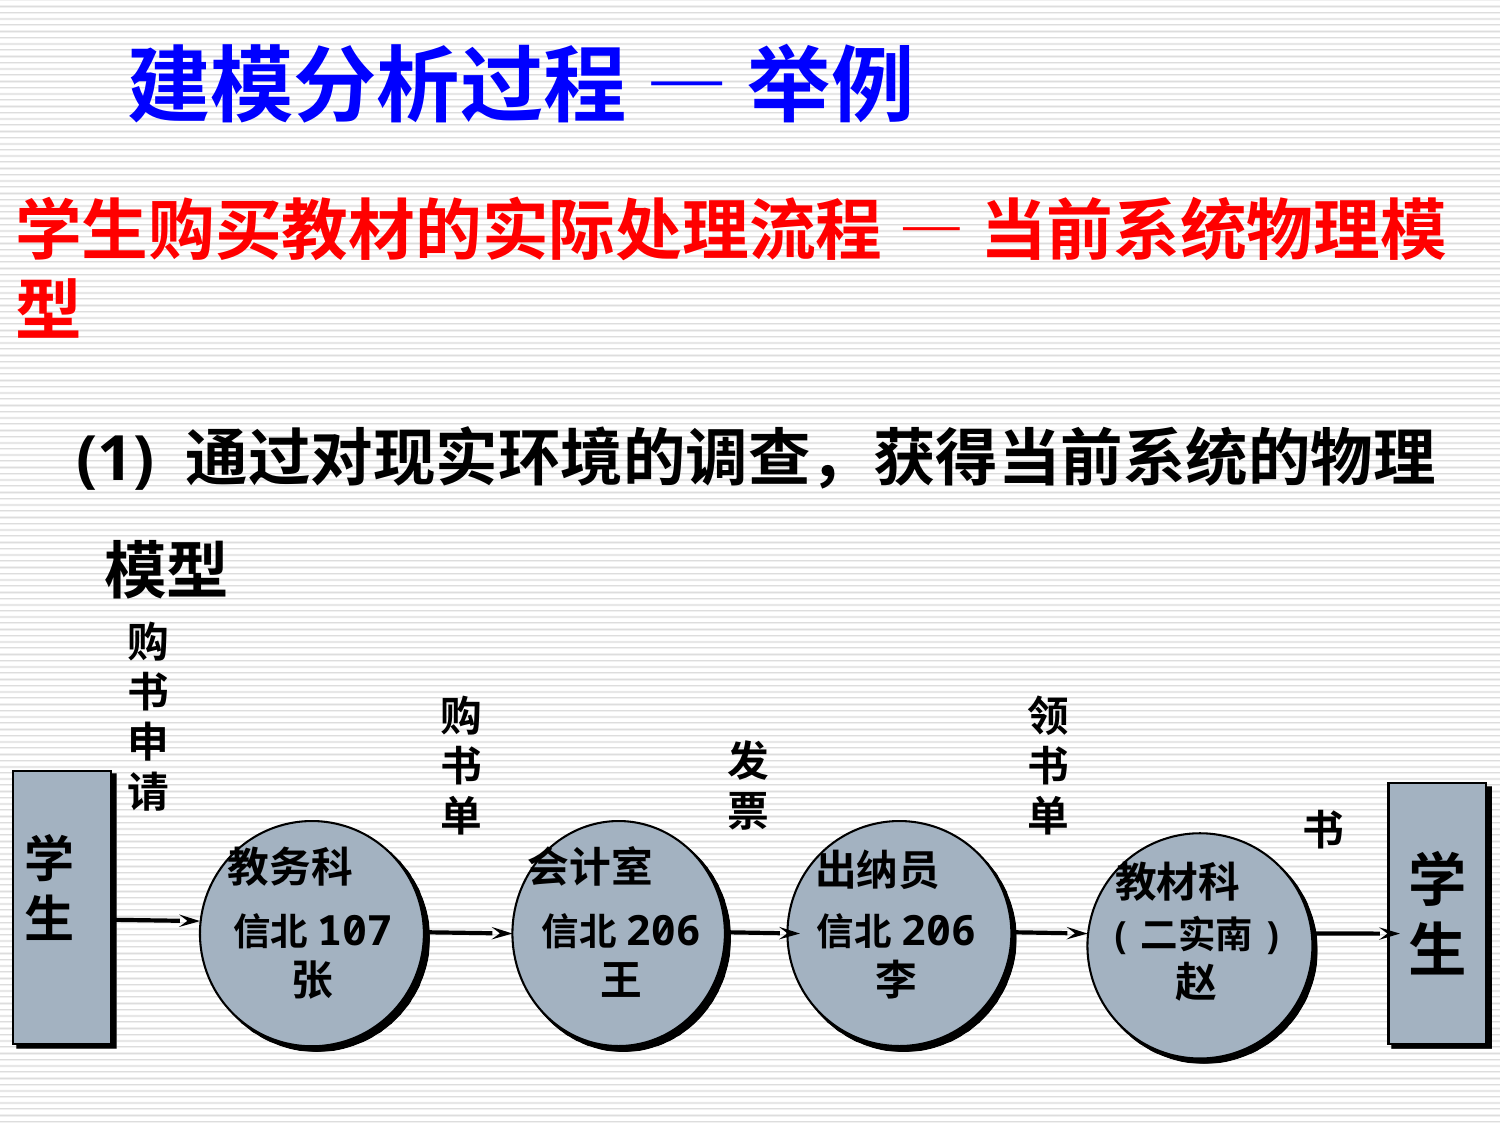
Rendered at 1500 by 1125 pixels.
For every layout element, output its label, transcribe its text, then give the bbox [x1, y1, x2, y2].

text_box 建模分析过程 — 举例 [112, 30, 1363, 134]
text_box 学生购买教材的实际处理流程 — 当前系统物理模型 [0, 180, 1500, 356]
text_box (1) 通过对现实环境的调查，获得当前系统的物理模型 [12, 373, 1500, 611]
picture [0, 356, 1500, 1125]
picture [0, 0, 1500, 180]
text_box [9, 608, 1487, 1059]
